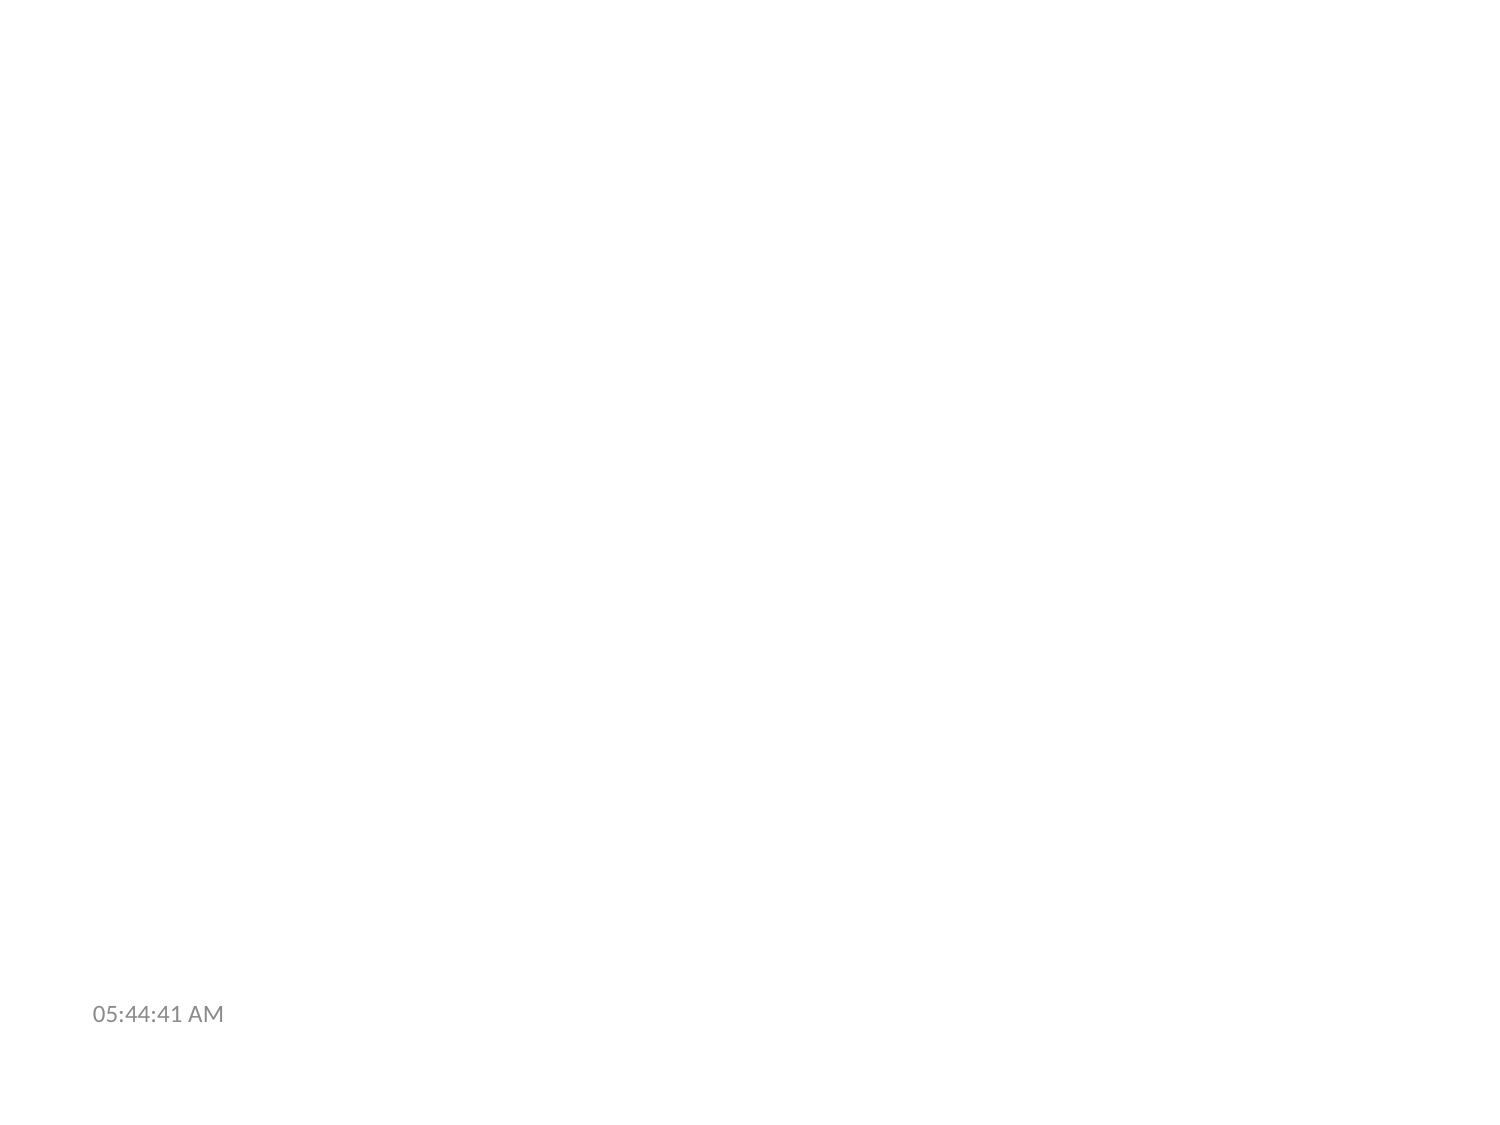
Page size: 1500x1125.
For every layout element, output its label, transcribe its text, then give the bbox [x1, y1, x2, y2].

text_box 3:35:09 PM [77, 982, 428, 1043]
